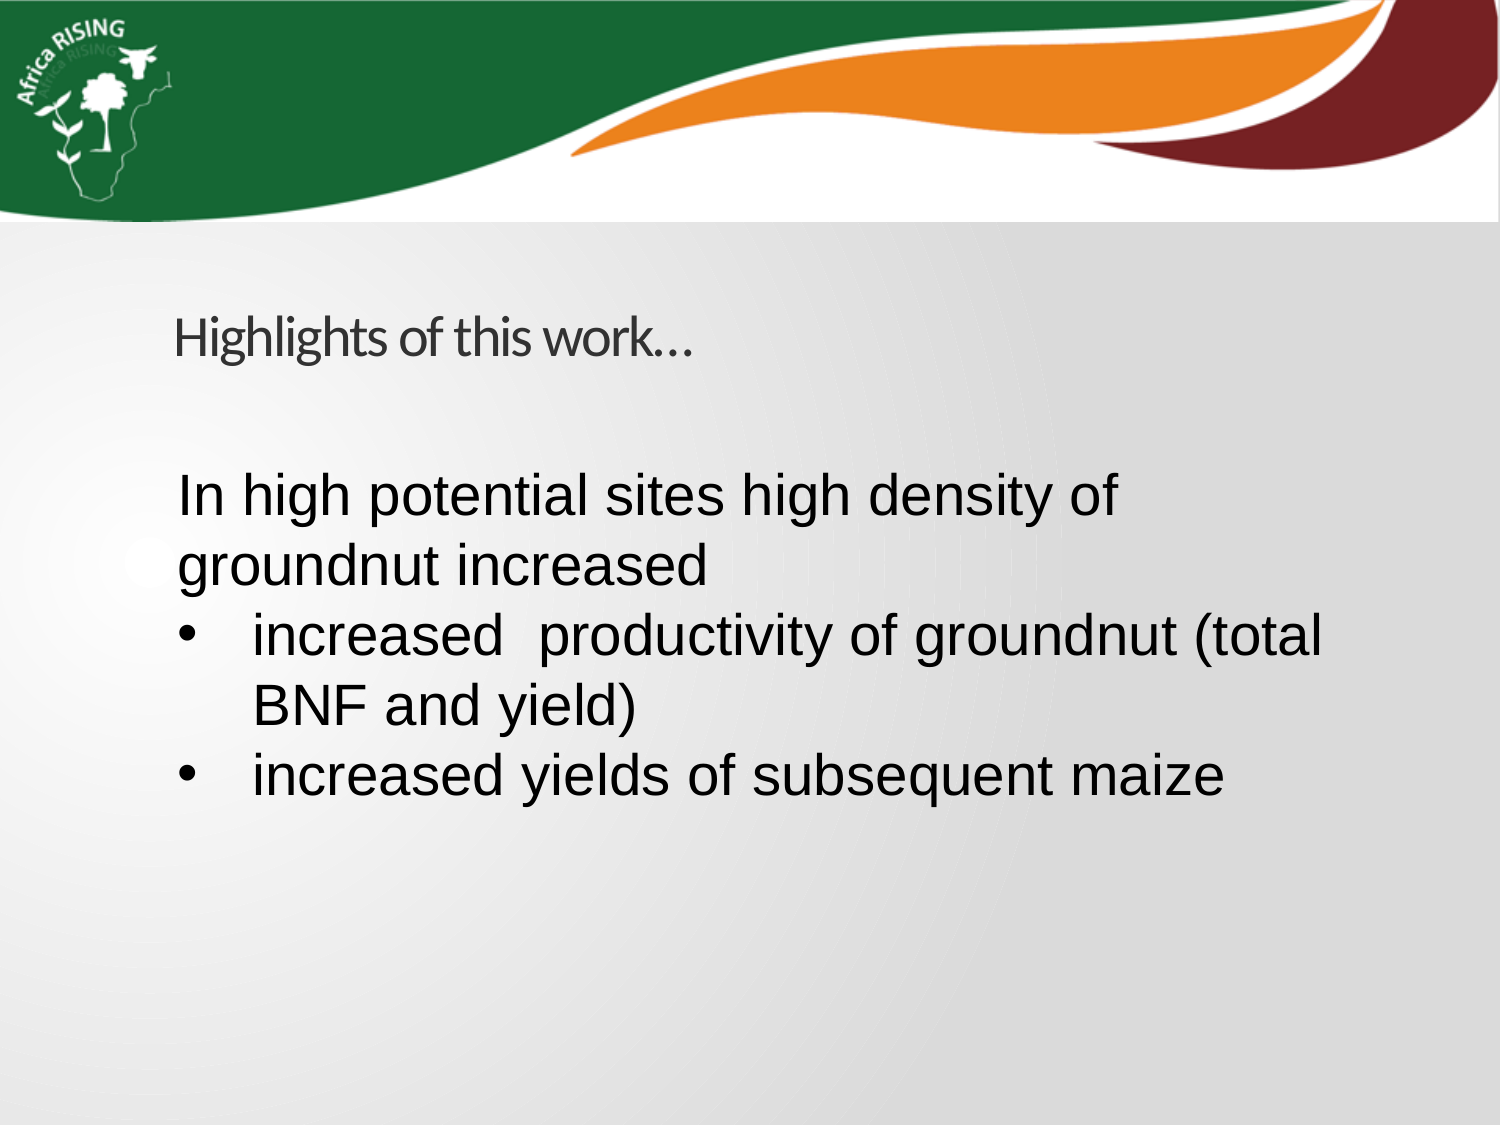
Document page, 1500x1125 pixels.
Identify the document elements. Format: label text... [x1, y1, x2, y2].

subtitle In high potential sites high density of groundnut increased increased productivity of groundnut (total BNF and yield) increased yields of subsequent maize [162, 450, 1413, 913]
picture [0, 0, 1499, 222]
title Highlights of this work… [5, 212, 862, 376]
